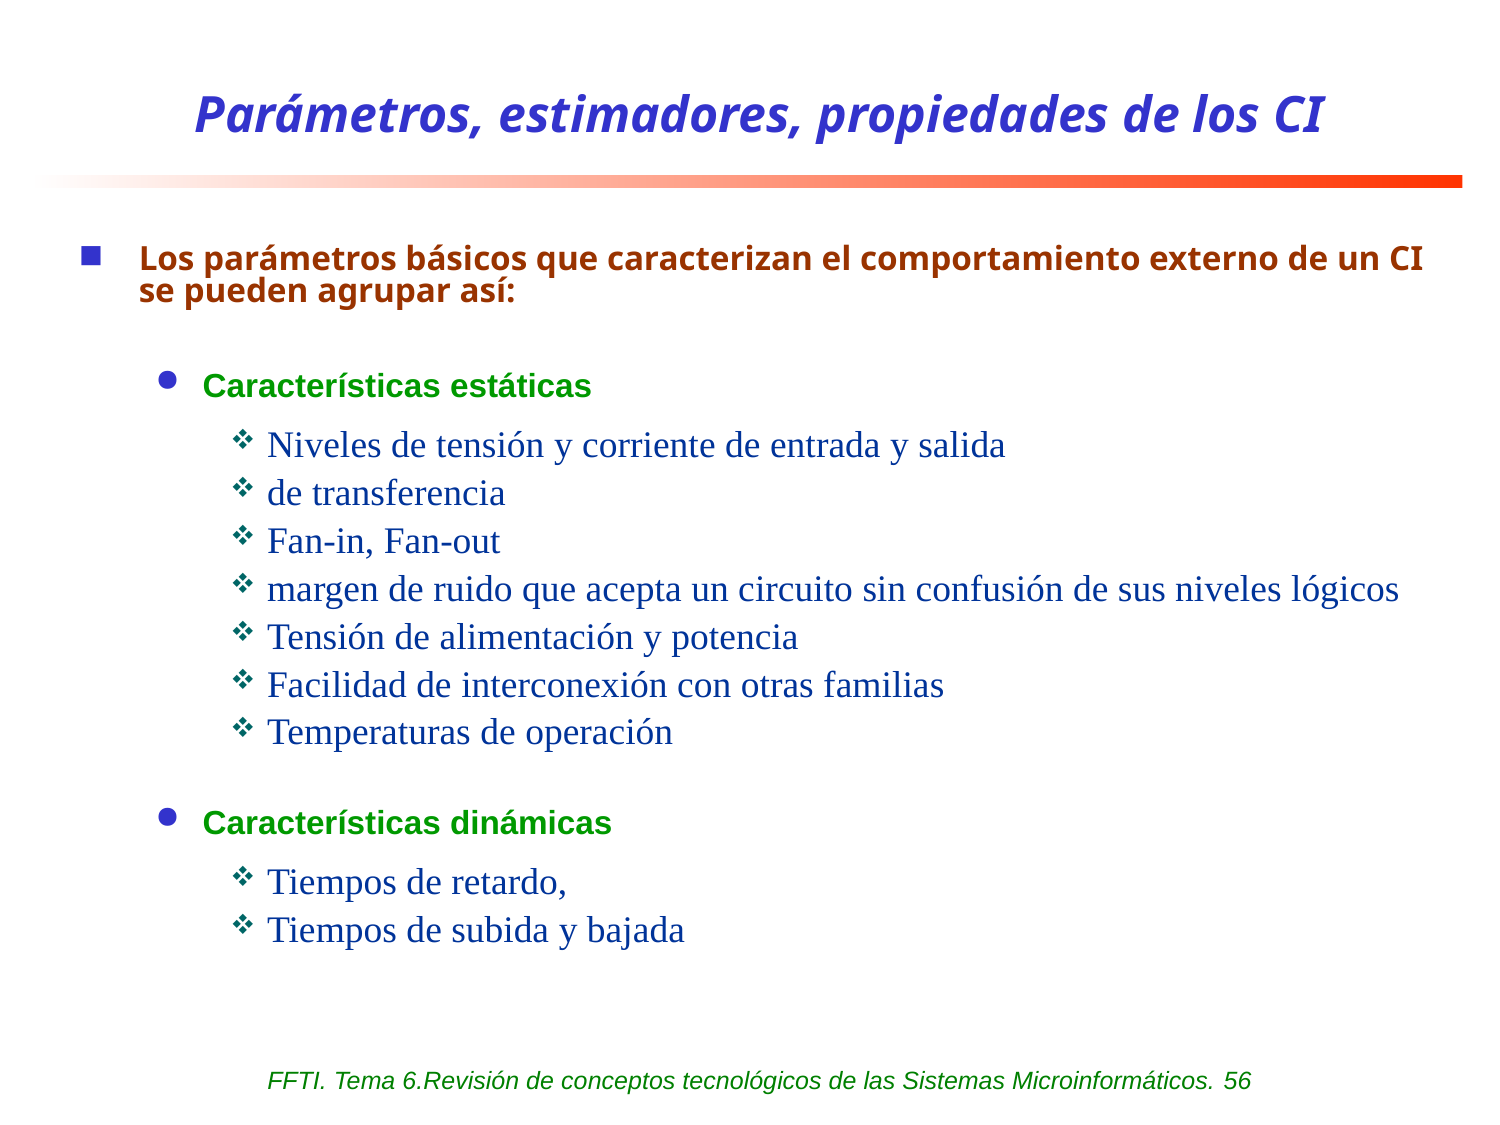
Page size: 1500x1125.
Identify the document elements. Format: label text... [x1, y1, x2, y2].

text_box Los parámetros básicos que caracterizan el comportamiento externo de un CI se pueden agrupar así: Características estáticas Niveles de tensión y corriente de entrada y salida de transferencia Fan-in, Fan-out margen de ruido que acepta un circuito sin confusión de sus niveles lógicos Tensión de alimentación y potencia Facilidad de interconexión con otras familias Temperaturas de operación Características dinámicas Tiempos de retardo, Tiempos de subida y bajada [69, 237, 1450, 1013]
footer FFTI. Tema 6.Revisión de conceptos tecnológicos de las Sistemas Microinformáticos. 56 [68, 1056, 1451, 1103]
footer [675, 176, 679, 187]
table_cell 1 [843, 176, 847, 187]
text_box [759, 176, 763, 187]
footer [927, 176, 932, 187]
title Parámetros, estimadores, propiedades de los CI [68, 49, 1451, 176]
